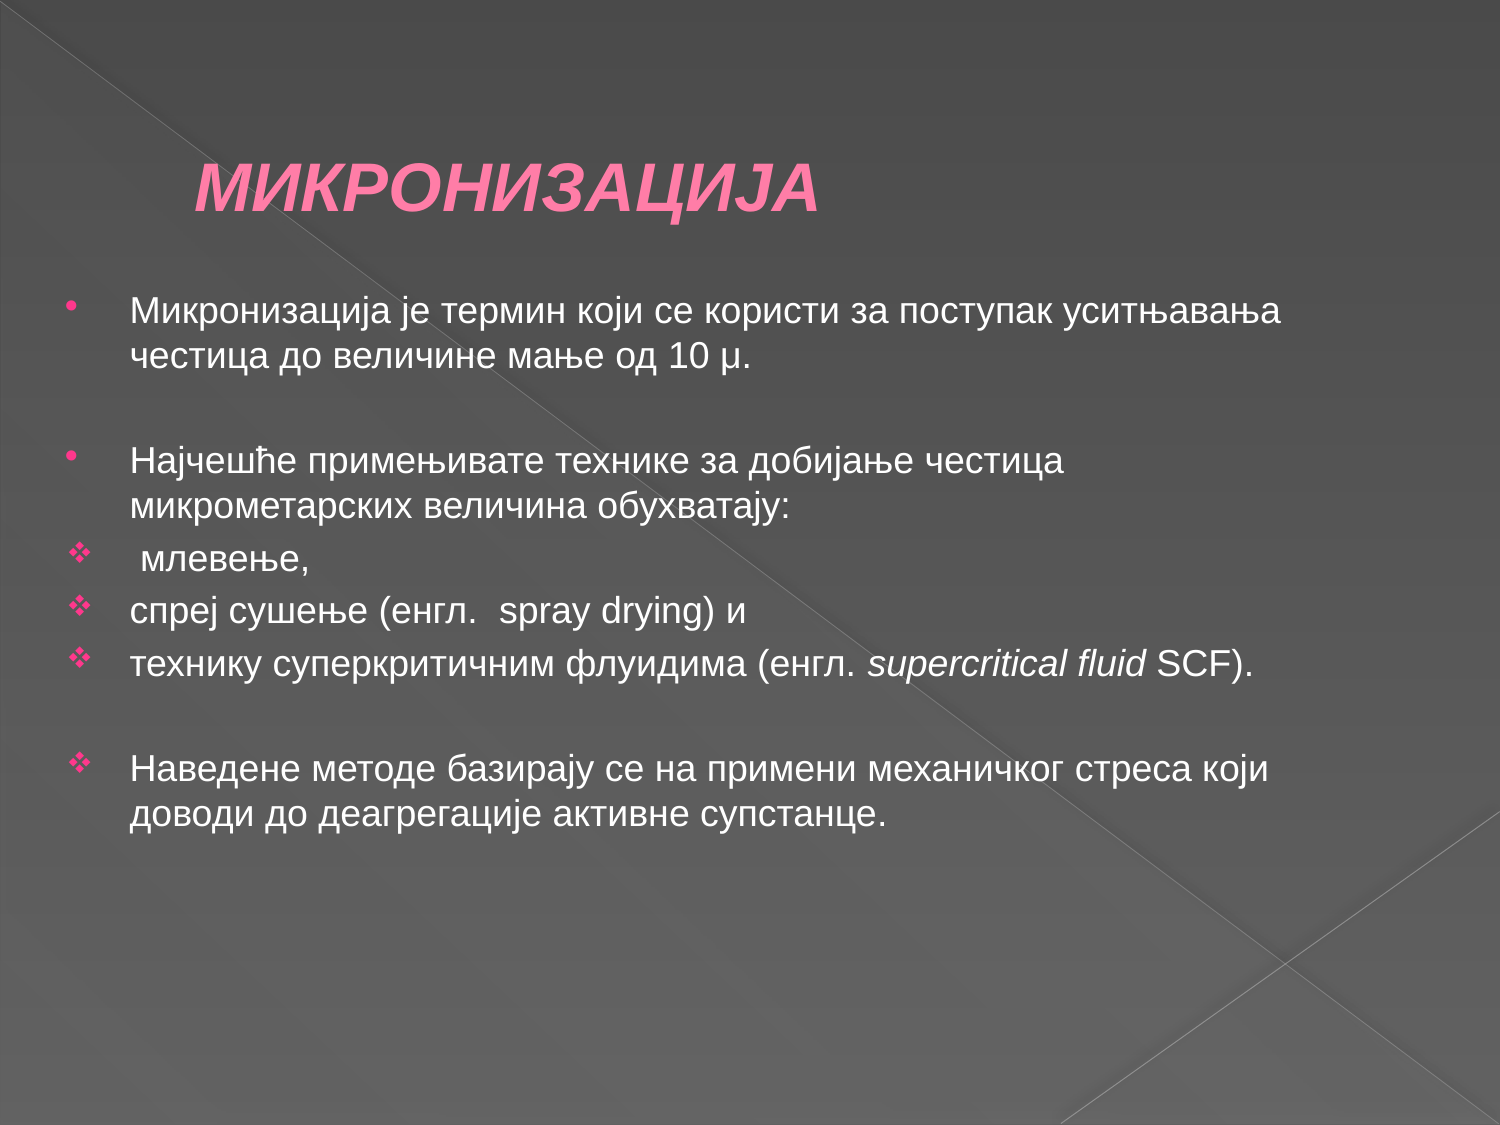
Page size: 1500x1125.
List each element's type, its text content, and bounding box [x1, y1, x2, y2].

list Микронизација је термин који се користи за поступак уситњавања честица до величине мање од 10 μ. Најчешће примењивате технике за добијање честица микрометарских величина обухватају: млевење, спреј сушење (енгл. spray drying) и технику суперкритичним флуидима (енгл. supercritical fluid SCF). Наведене методе базирају се на примени механичког стреса који доводи до деагрегације активне супстанце. [41, 278, 1341, 1042]
text_box МИКРОНИЗАЦИЈА [99, 68, 1450, 299]
